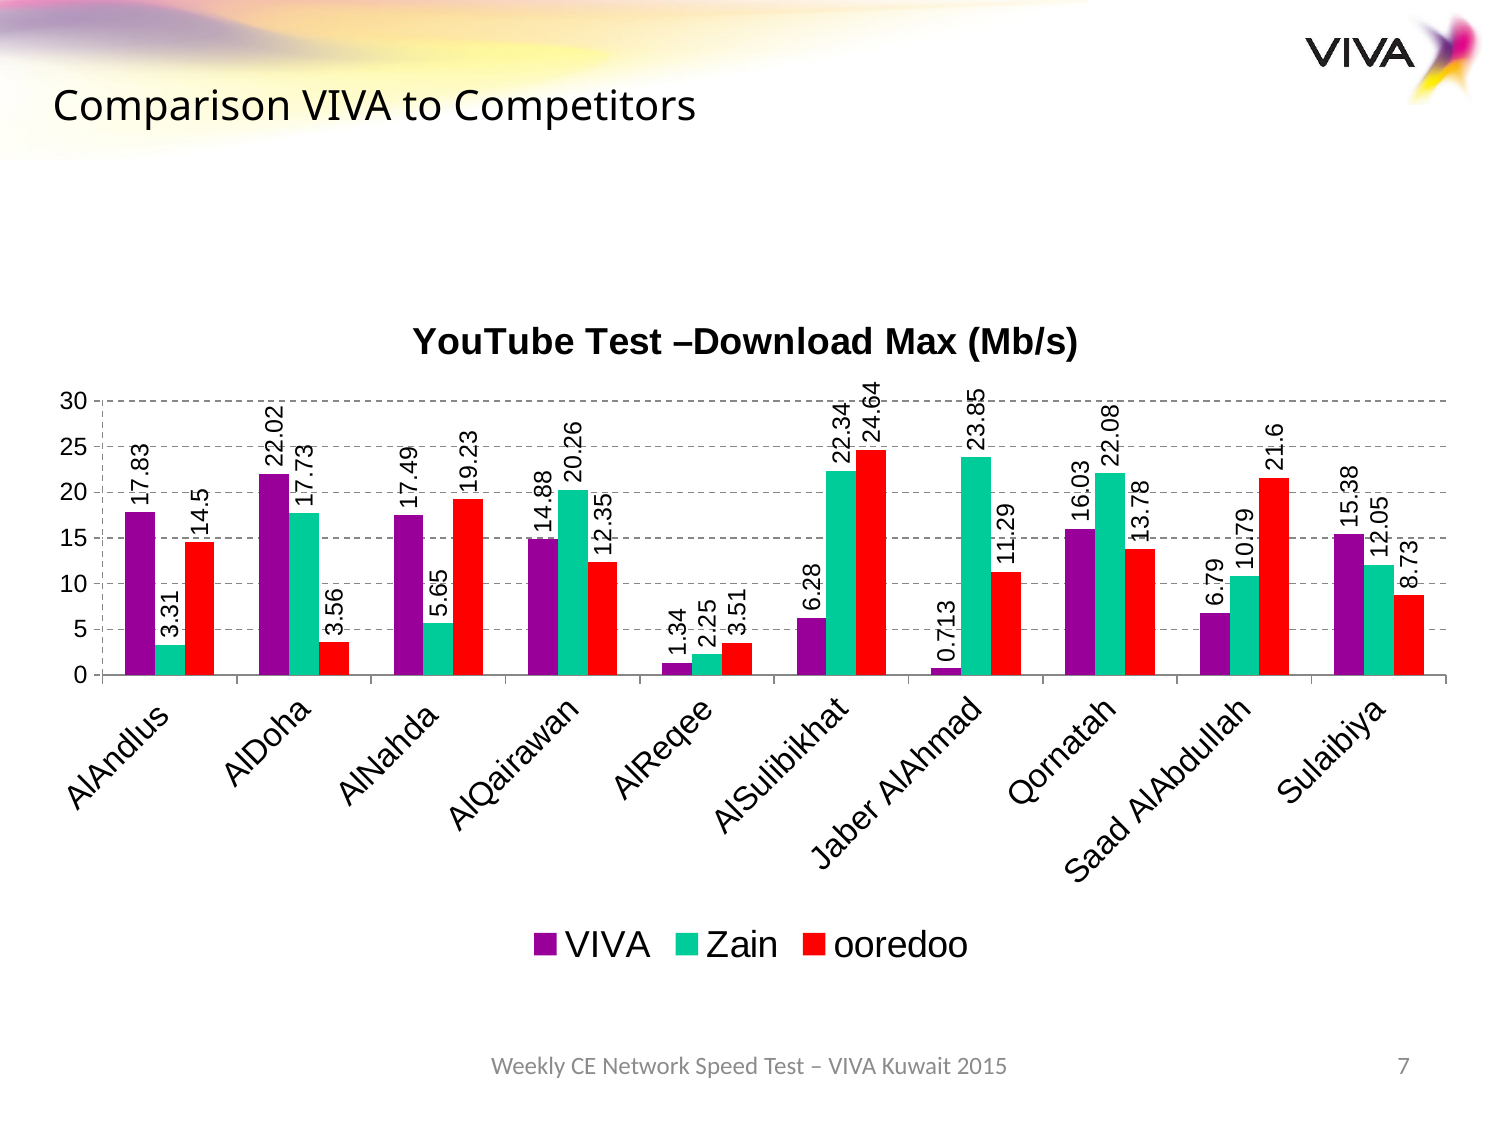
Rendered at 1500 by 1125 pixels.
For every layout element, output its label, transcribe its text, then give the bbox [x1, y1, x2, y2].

chart [27, 287, 1476, 974]
text_box 7 [1074, 1042, 1425, 1103]
picture [0, 0, 1089, 160]
text_box Weekly CE Network Speed Test – VIVA Kuwait 2015 [205, 1042, 1074, 1103]
text_box Comparison VIVA to Competitors [37, 24, 1278, 184]
picture [1300, 12, 1485, 105]
